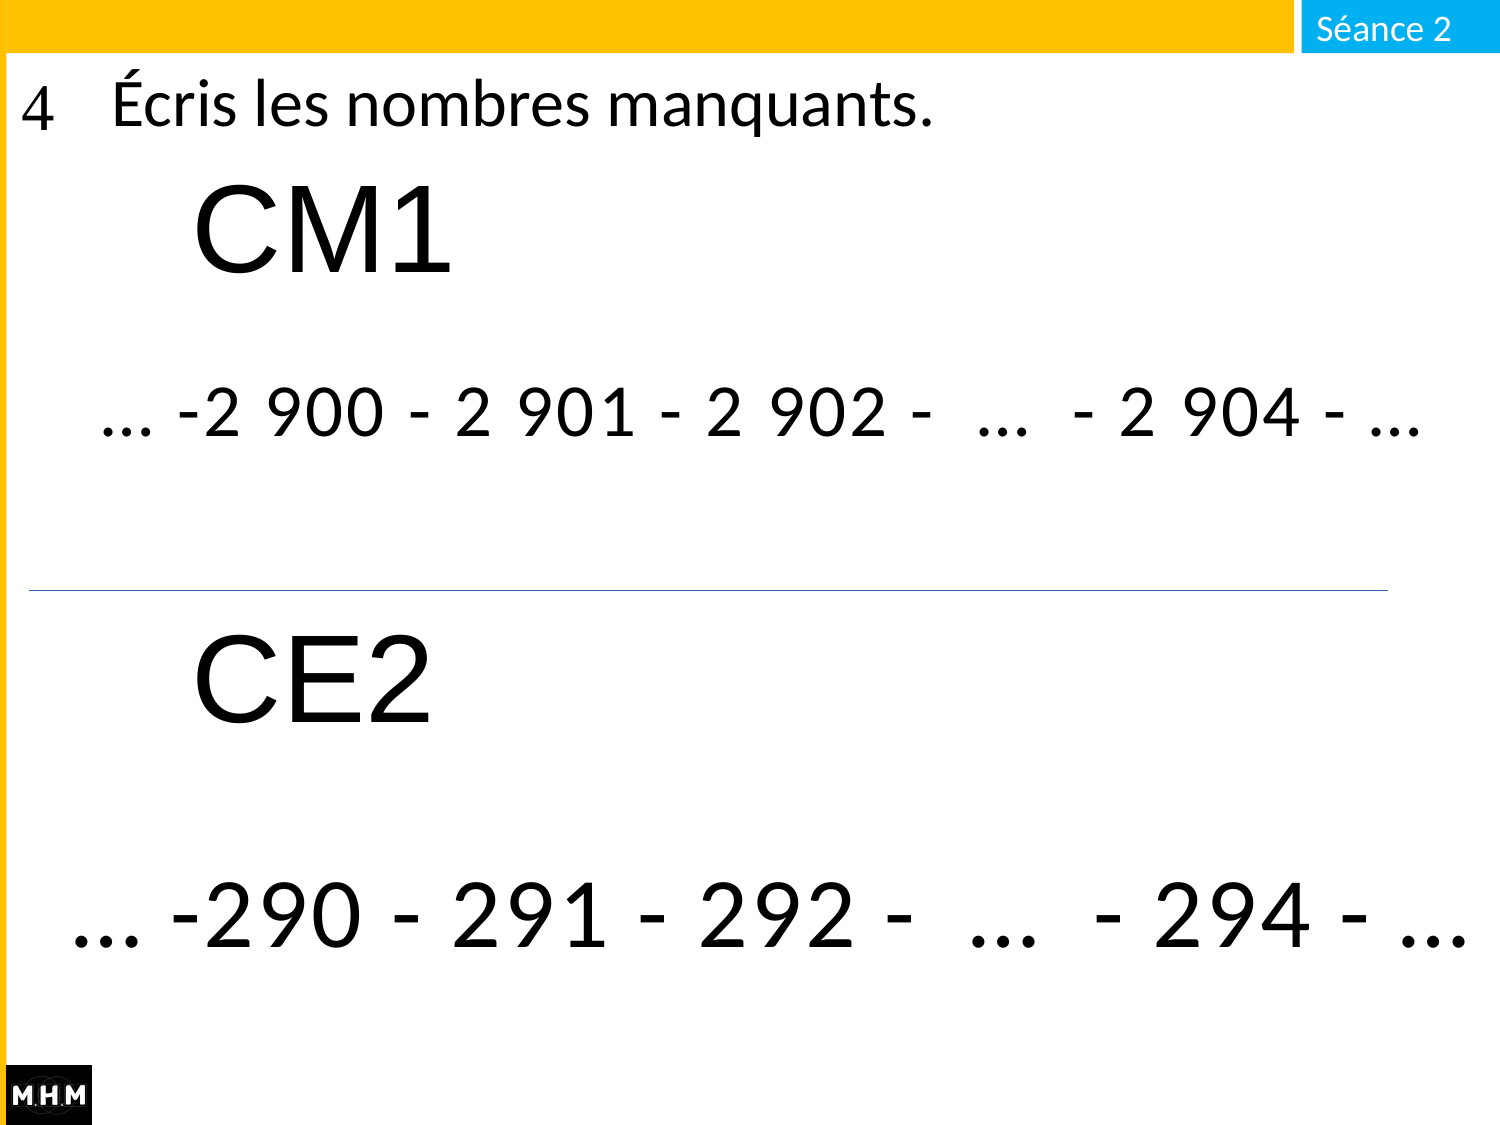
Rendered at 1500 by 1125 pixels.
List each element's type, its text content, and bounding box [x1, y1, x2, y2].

picture [6, 1065, 92, 1125]
text_box … -2 900 - 2 901 - 2 902 - … - 2 904 - … [0, 354, 1500, 459]
text_box CE2 [177, 590, 1211, 746]
text_box CM1 [177, 140, 1211, 296]
title Écris les nombres manquants. [96, 60, 1391, 150]
text_box … -290 - 291 - 292 - … - 294 - … [8, 839, 1500, 975]
